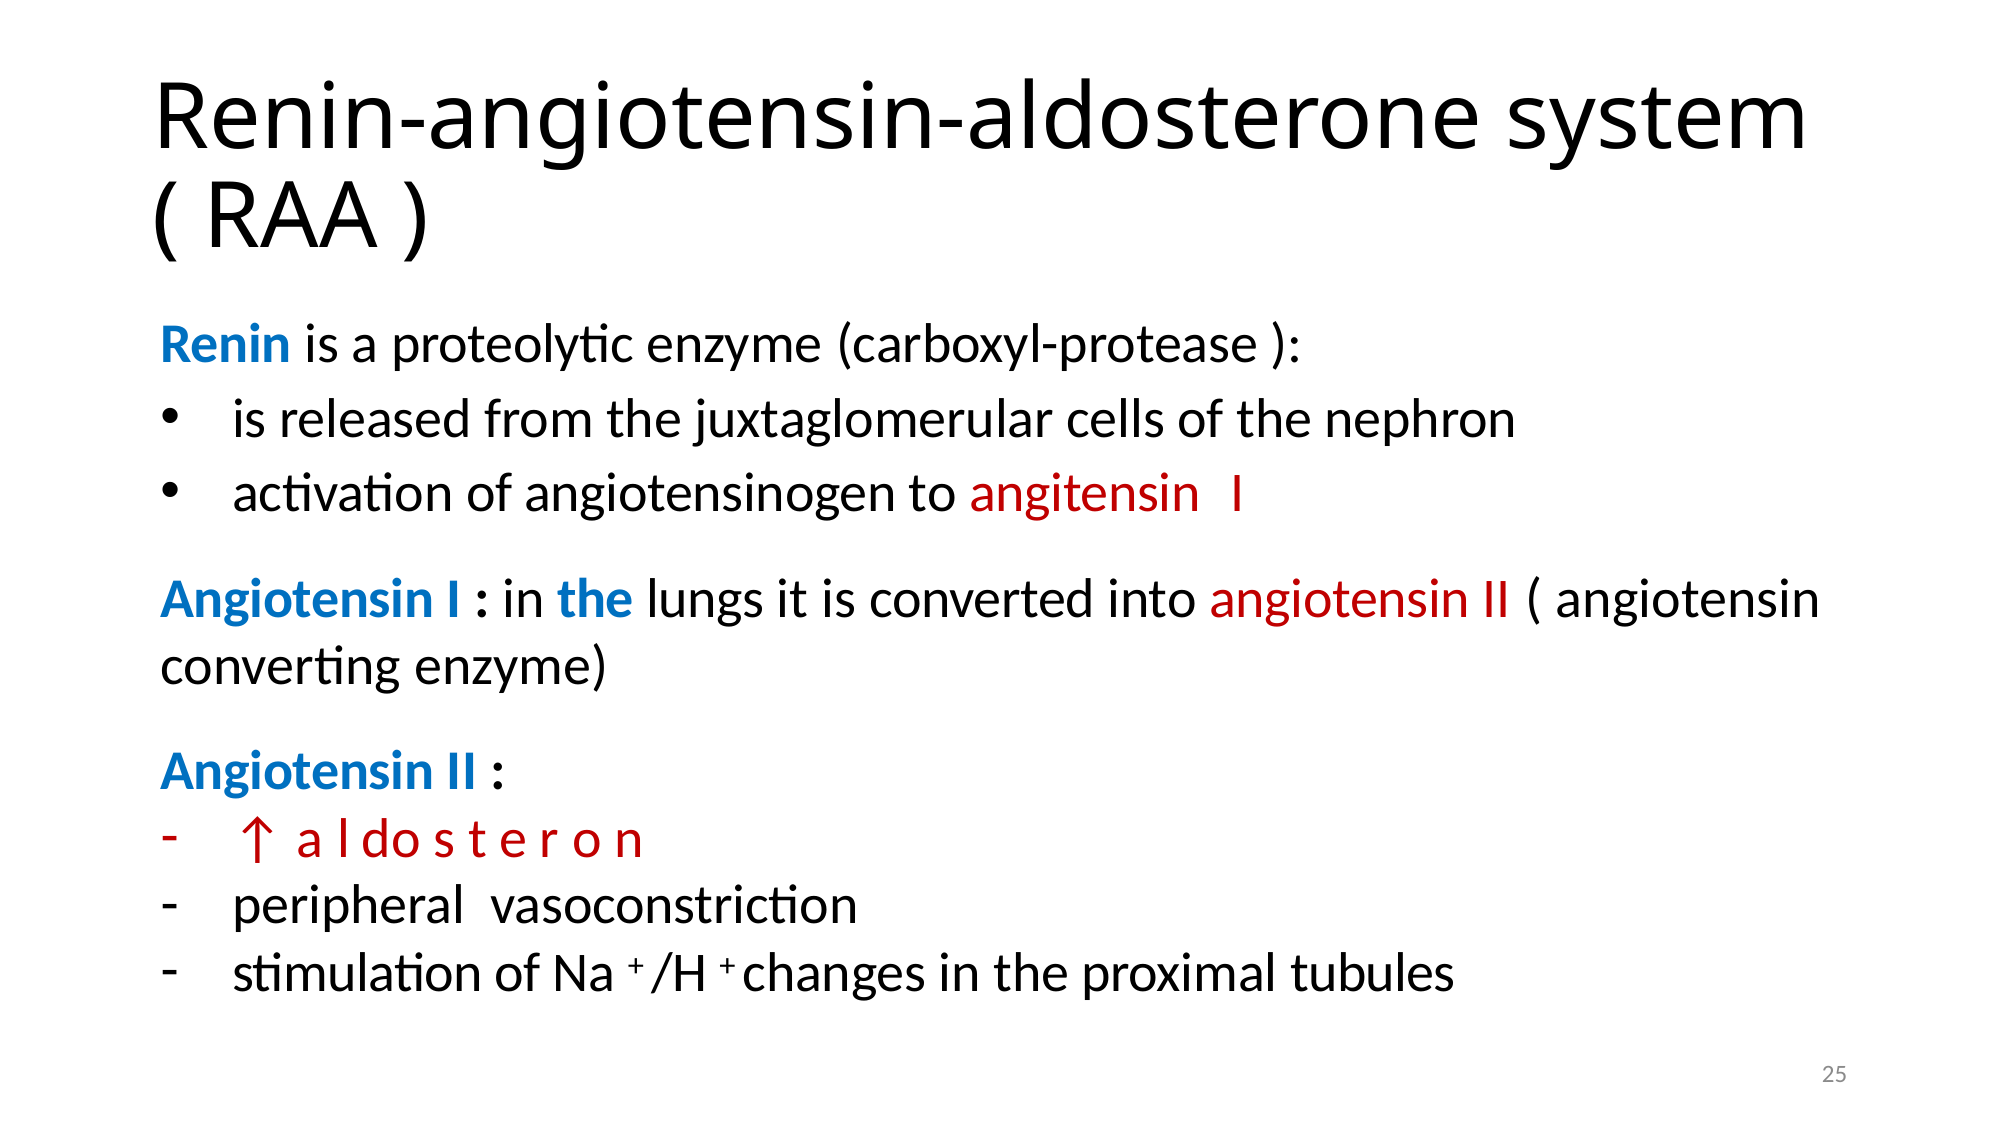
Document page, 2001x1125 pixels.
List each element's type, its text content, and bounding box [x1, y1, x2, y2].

title Renin-angiotensin-aldosterone system ( RAA ) [137, 59, 1863, 278]
slide_number 25 [1412, 1042, 1863, 1103]
list Renin is a proteolytic enzyme (carboxyl-protease ): is released from the juxtaglomerular cells of the nephron activation of angiotensinogen to angitensin I Angiotensin I : in the lungs it is converted into angiotensin II ( angiotensin converting enzyme) Angiotensin II : ↑ a l do s t e r o n peripheral vasoconstriction stimulation of Na + /H + changes in the proximal tubules [137, 299, 1863, 1014]
